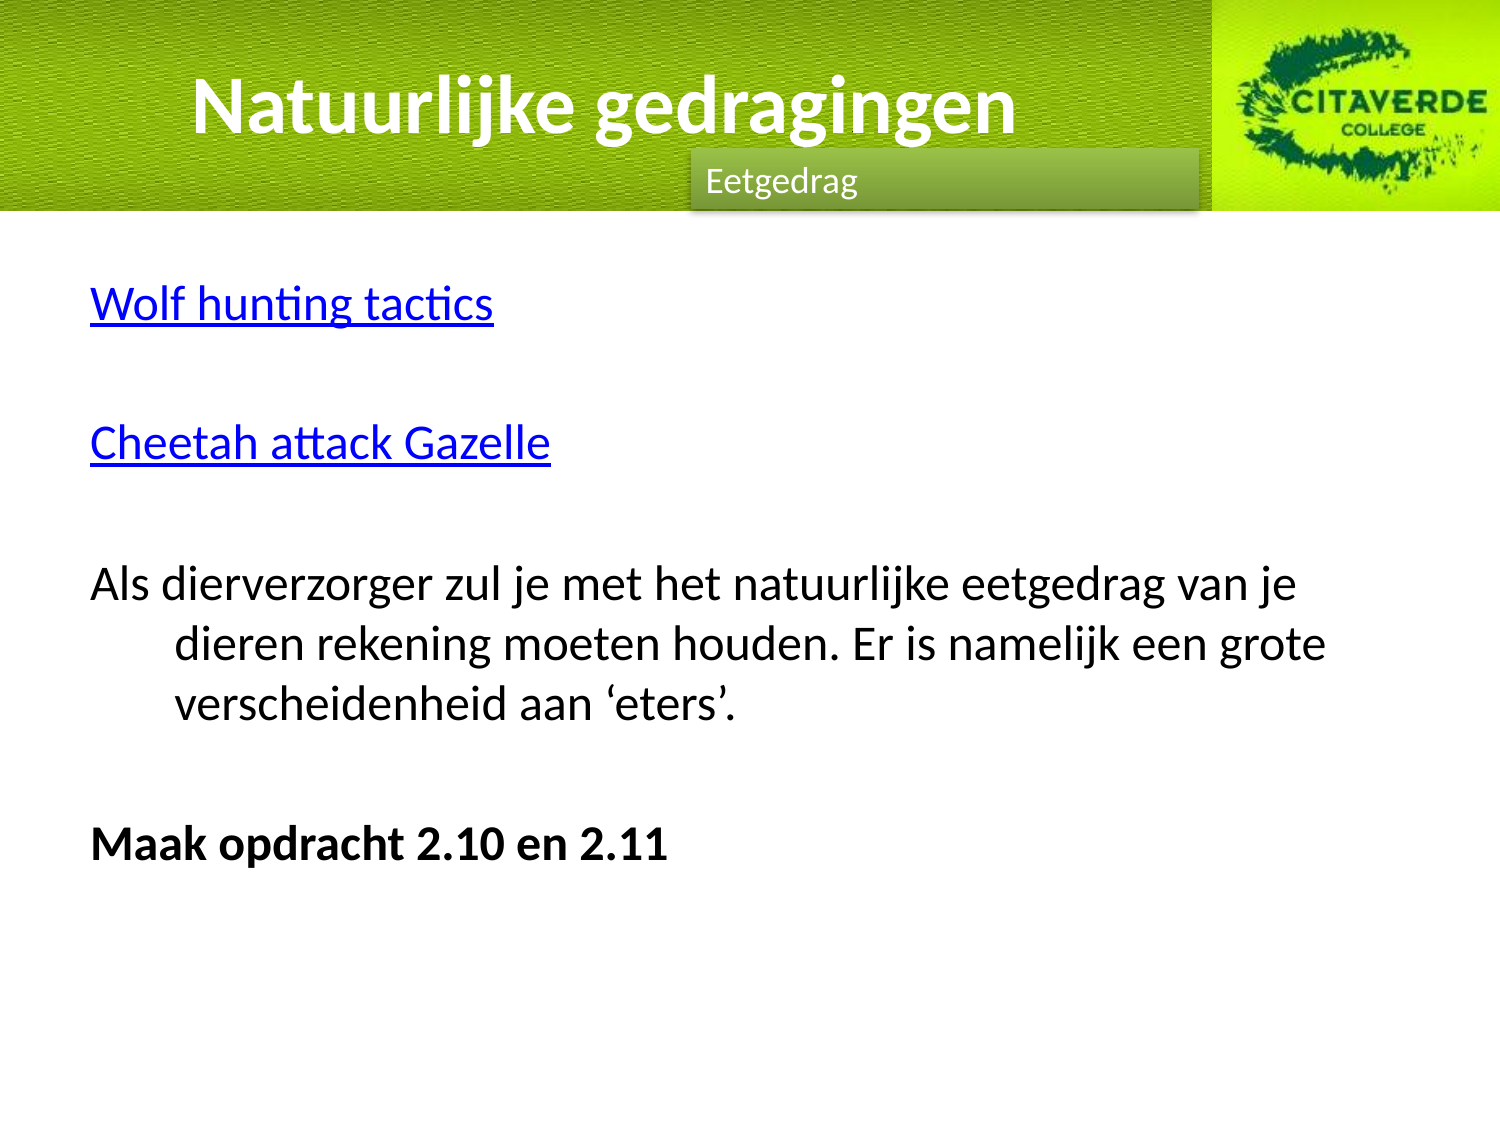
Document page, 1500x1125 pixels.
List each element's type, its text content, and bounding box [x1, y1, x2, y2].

picture [0, 0, 1500, 212]
list Wolf hunting tactics Cheetah attack Gazelle Als dierverzorger zul je met het natuurlijke eetgedrag van je dieren rekening moeten houden. Er is namelijk een grote verscheidenheid aan ‘eters’. Maak opdracht 2.10 en 2.11 [74, 262, 1426, 1006]
